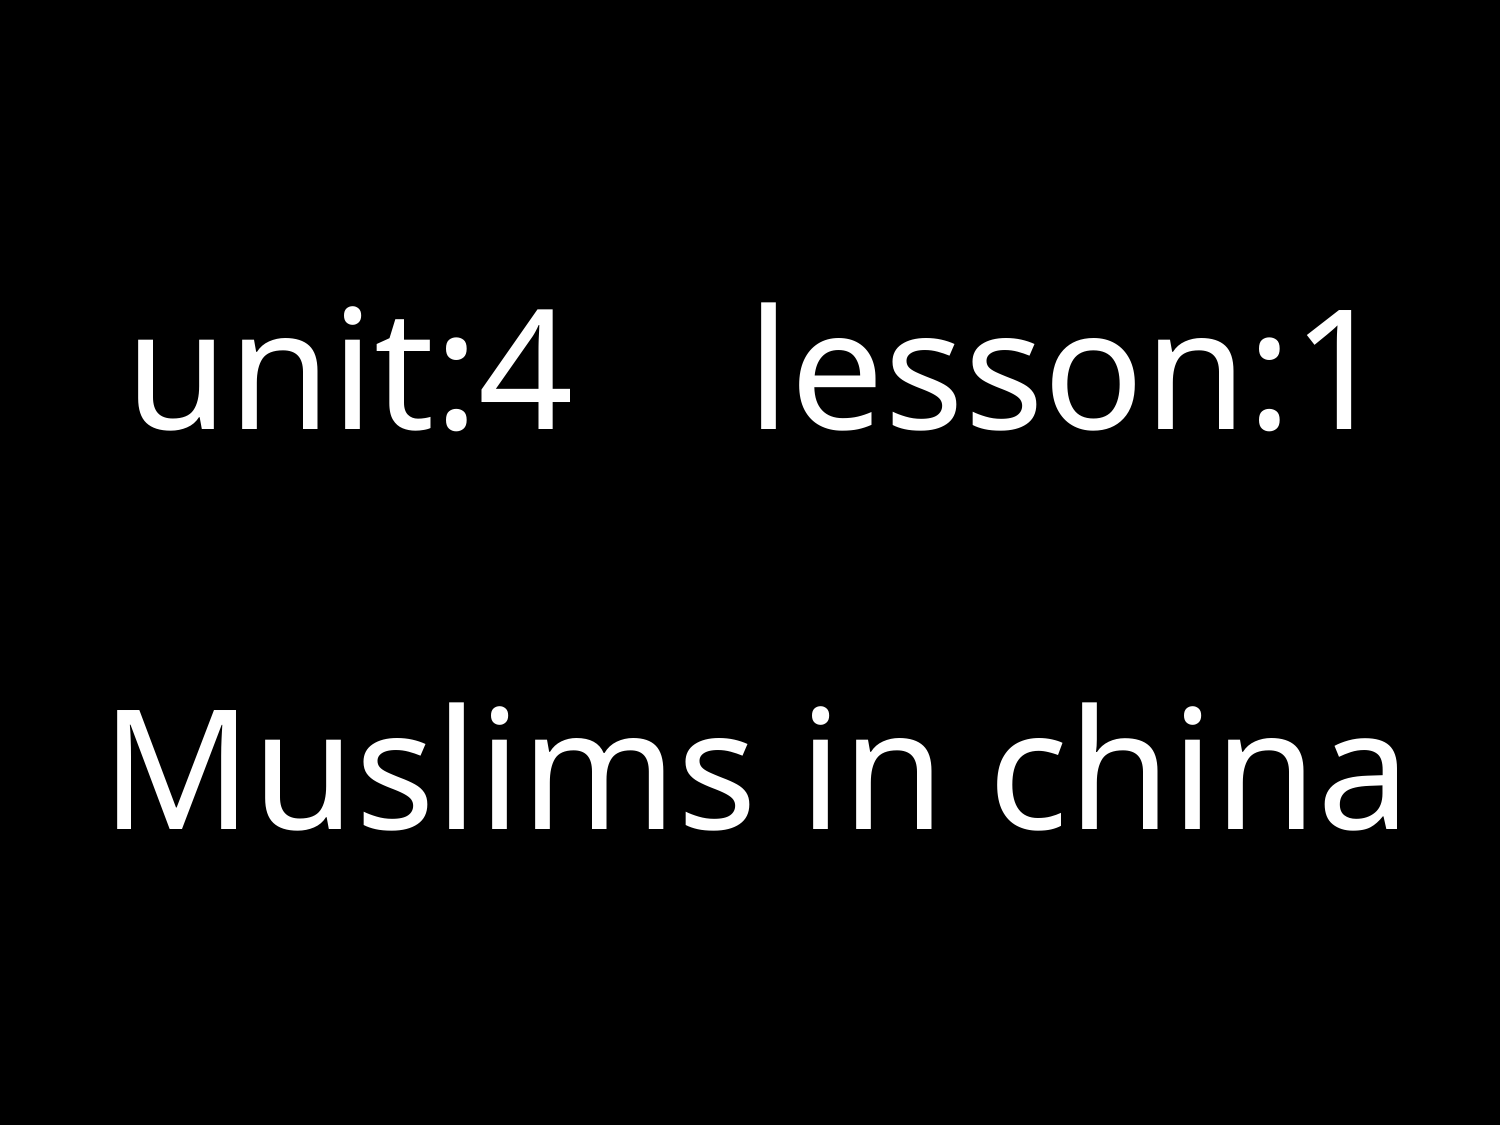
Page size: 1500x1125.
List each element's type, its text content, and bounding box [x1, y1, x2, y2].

title unit:4 lesson:1 Muslims in china [82, 363, 1432, 762]
